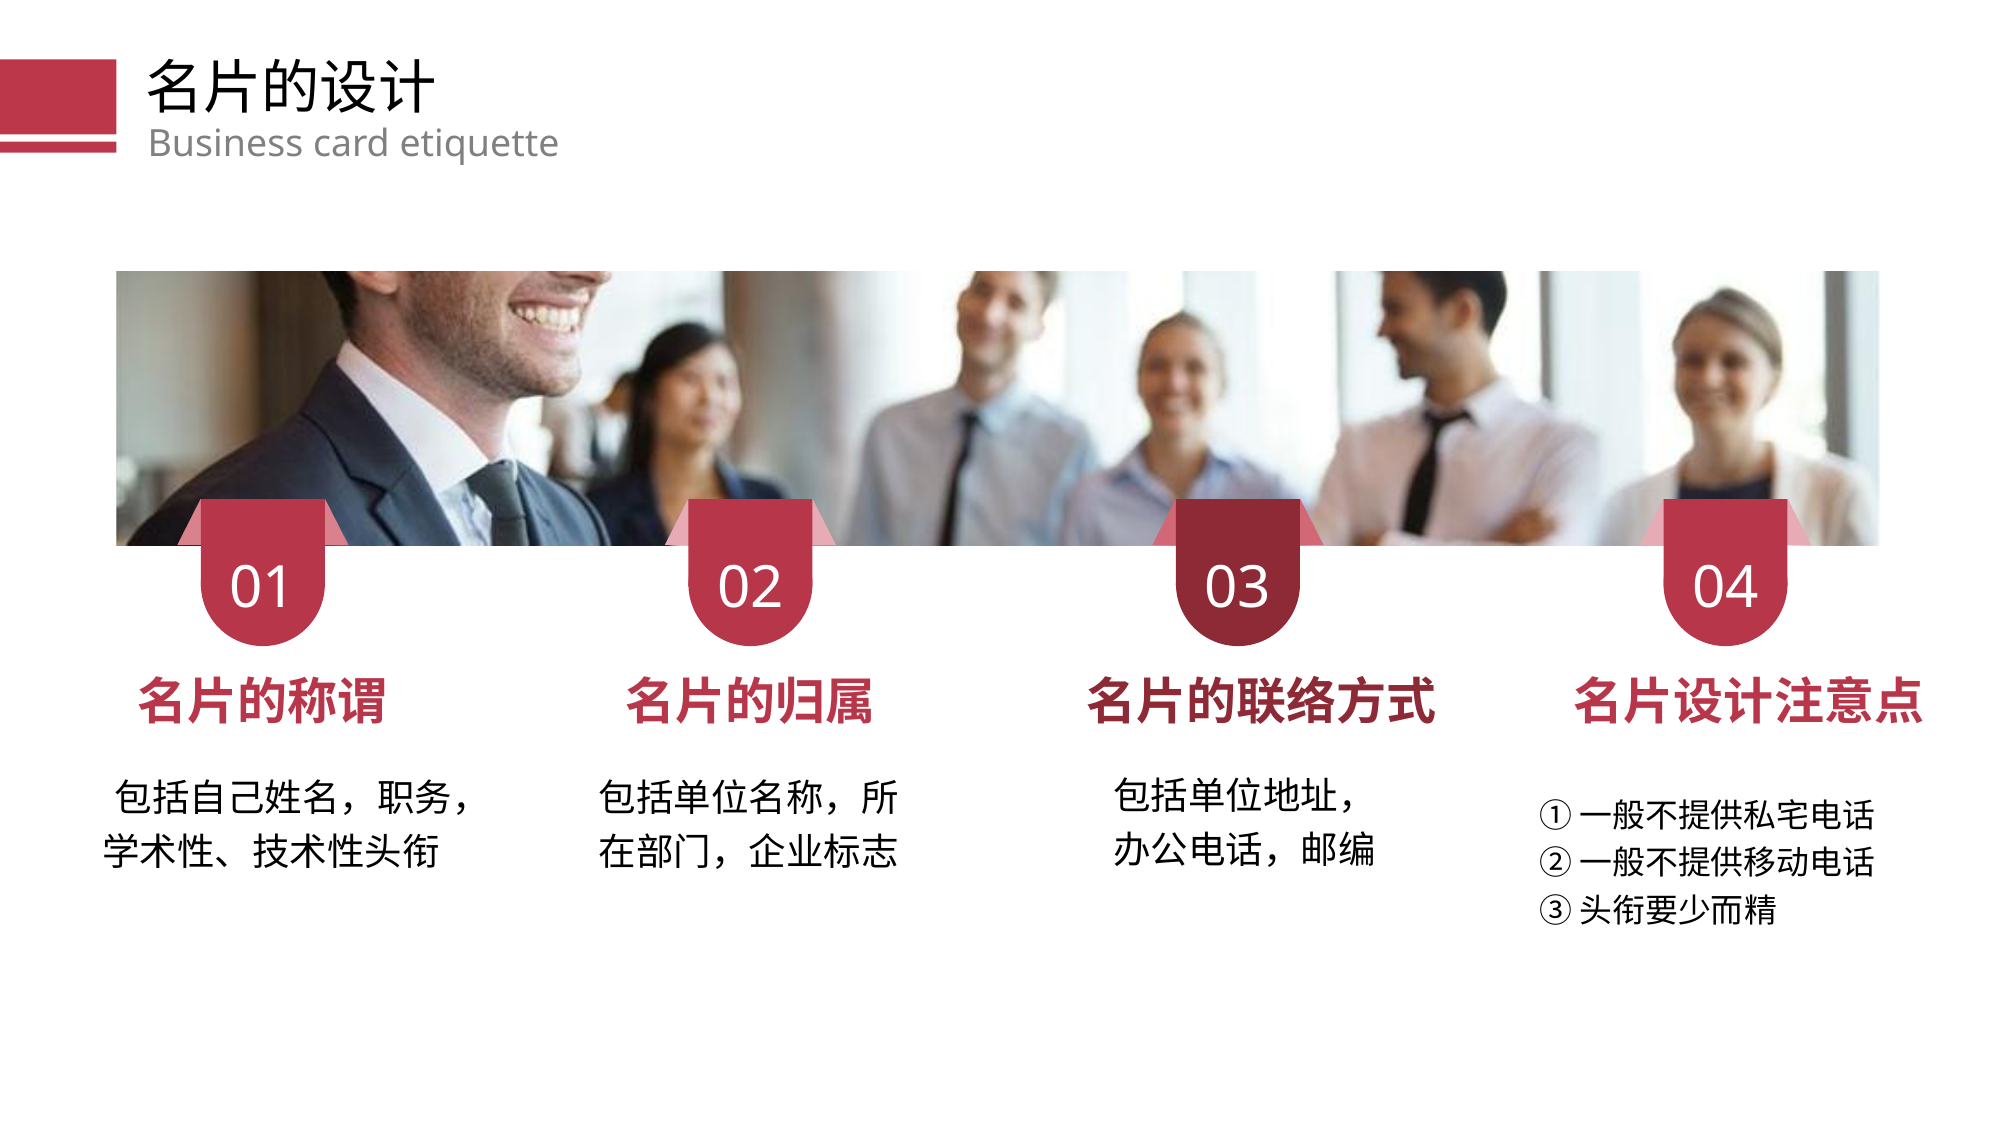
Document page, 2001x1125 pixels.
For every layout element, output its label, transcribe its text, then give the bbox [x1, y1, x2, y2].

text_box ①一般不提供私宅电话 ②一般不提供移动电话 ③头衔要少而精 [1539, 752, 1919, 963]
text_box 包括单位名称，所在部门，企业标志 [598, 740, 914, 897]
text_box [1086, 499, 1390, 730]
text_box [1574, 499, 1877, 730]
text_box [598, 499, 902, 730]
text_box [115, 271, 1881, 546]
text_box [80, 499, 461, 897]
text_box 包括单位地址，办公电话，邮编 [1113, 739, 1412, 895]
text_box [0, 42, 580, 172]
